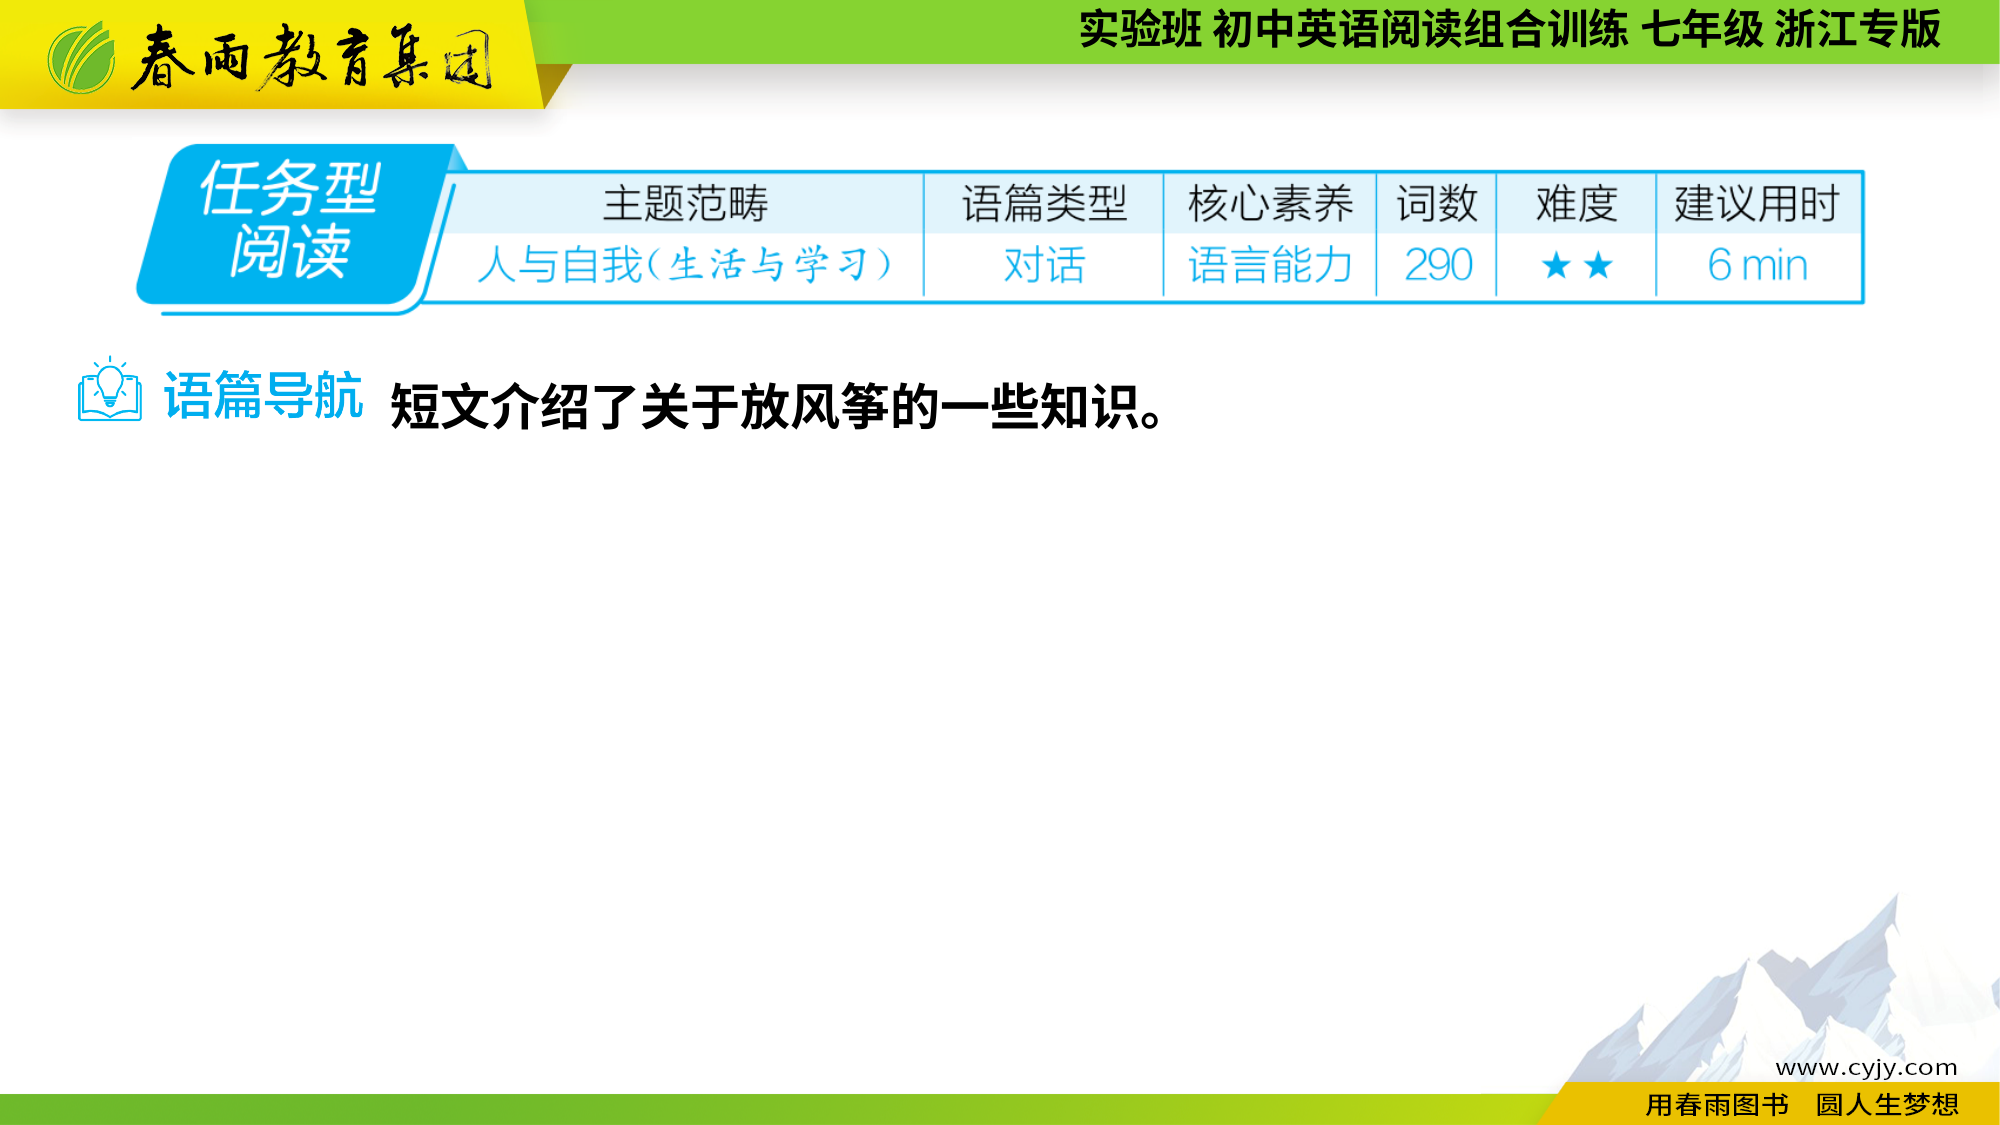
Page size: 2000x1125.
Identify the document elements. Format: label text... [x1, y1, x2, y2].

picture [0, 0, 2000, 1125]
list 短文介绍了关于放风筝的一些知识。 [59, 338, 1944, 433]
